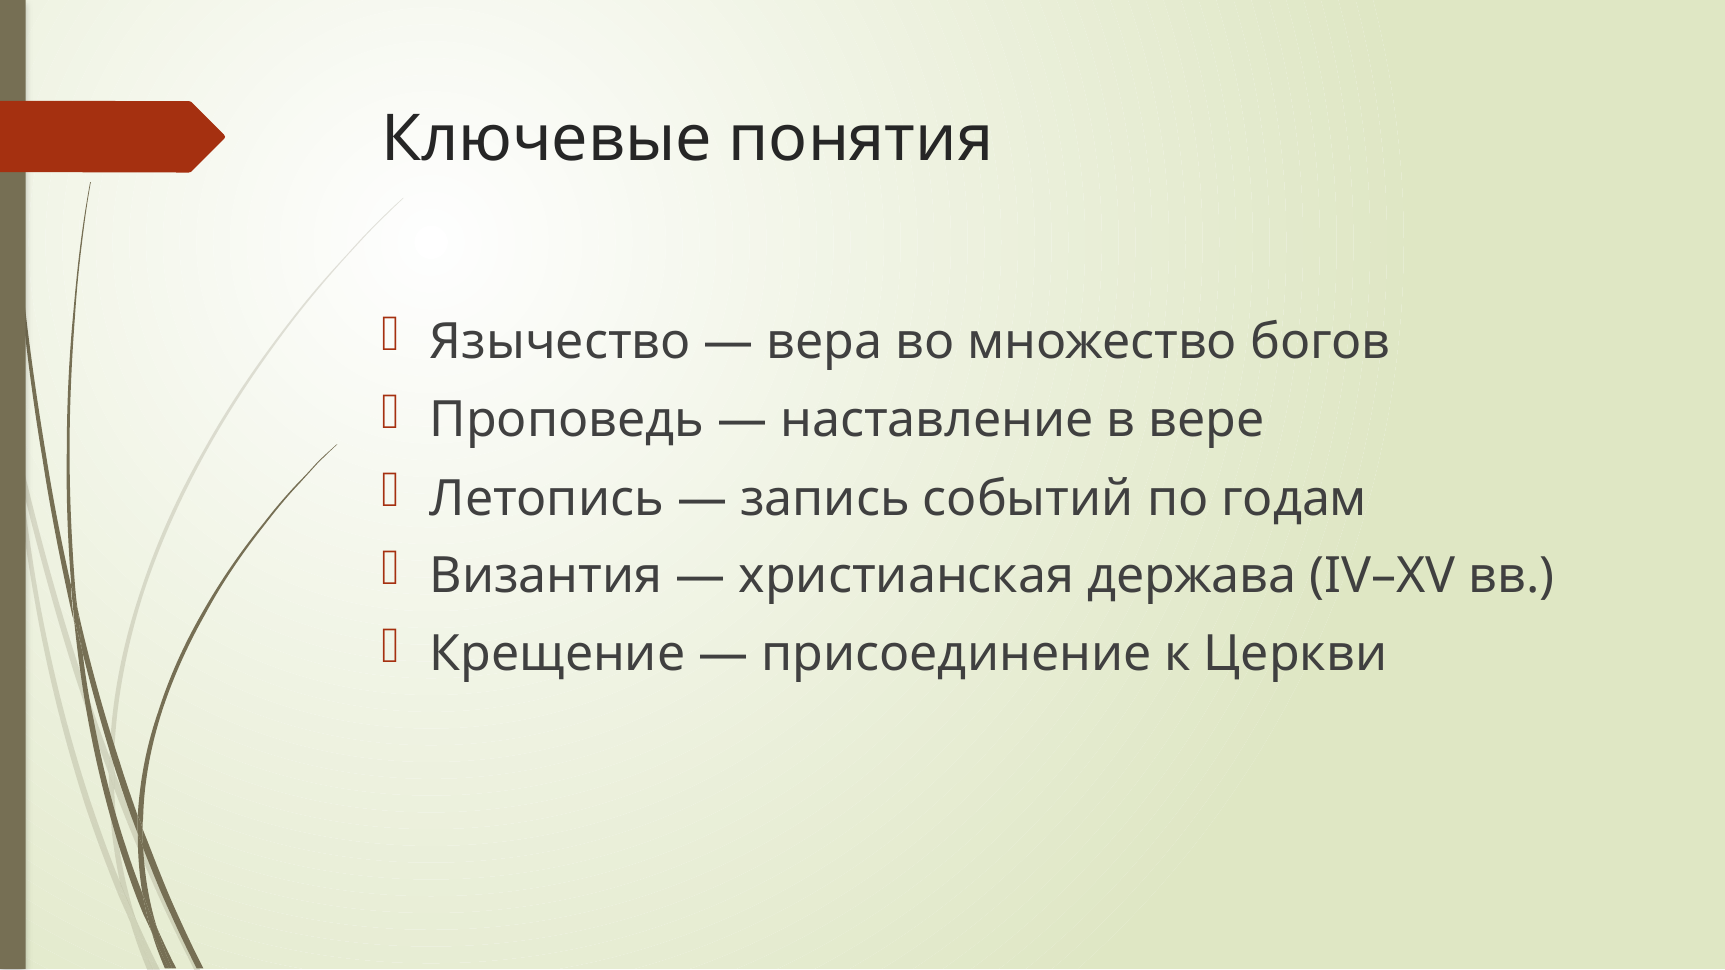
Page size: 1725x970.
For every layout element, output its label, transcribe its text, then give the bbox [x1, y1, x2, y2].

list Язычество — вера во множество богов Проповедь — наставление в вере Летопись — запись событий по годам Византия — христианская держава (IV–XV вв.) Крещение — присоединение к Церкви [366, 301, 1628, 836]
title Ключевые понятия [366, 88, 1628, 270]
